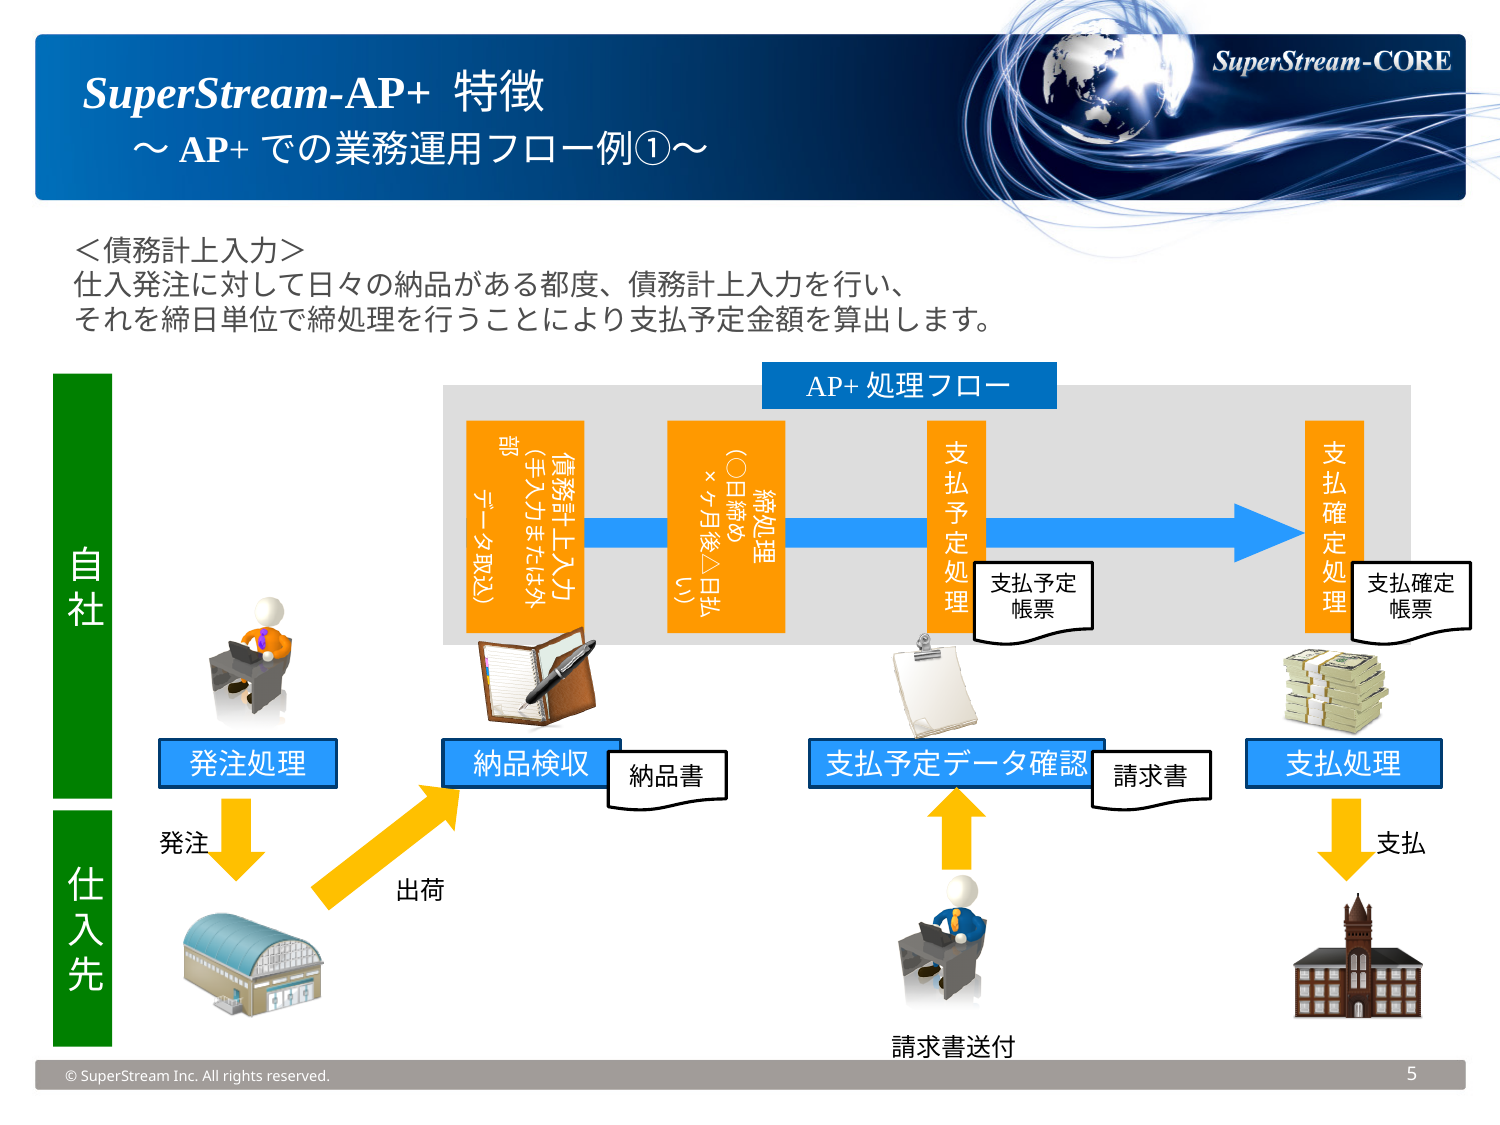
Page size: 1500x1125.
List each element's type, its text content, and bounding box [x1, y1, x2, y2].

text_box ＜債務計上入力＞ 仕入発注に対して日々の納品がある都度、債務計上入力を行い、 それを締日単位で締処理を行うことにより支払予定金額を算出します。 [59, 224, 1400, 344]
text_box 仕入先 [51, 808, 114, 1049]
picture [0, 0, 1500, 1125]
text_box © SuperStream Inc. All rights reserved. [50, 1059, 423, 1094]
text_box 発注 [159, 798, 231, 870]
text_box 支払処理 [1244, 738, 1443, 789]
text_box [308, 782, 462, 913]
text_box [441, 383, 1414, 647]
text_box 支払予定データ確認 [807, 738, 1107, 789]
text_box [925, 784, 989, 871]
text_box 支払 [1376, 798, 1447, 870]
text_box 発注処理 [157, 738, 339, 789]
text_box 自社 [51, 371, 114, 801]
text_box 納品検収 [441, 738, 622, 789]
text_box 納品書 [606, 749, 729, 812]
text_box 請求書 [1090, 749, 1213, 812]
text_box AP+処理フロー [760, 360, 1059, 411]
text_box [219, 796, 268, 884]
text_box 支払予定処理 [925, 419, 988, 631]
text_box 出荷 [395, 846, 467, 917]
slide_number 5 [1299, 1060, 1418, 1090]
text_box 支払確定処理 [1303, 419, 1366, 631]
text_box 請求書送付 [891, 1003, 1034, 1075]
text_box [587, 516, 665, 550]
text_box [787, 516, 925, 550]
text_box 支払予定 帳票 [972, 560, 1095, 647]
text_box [1314, 796, 1376, 884]
text_box [988, 501, 1303, 565]
text_box 締処理 （○日締め ×ヶ月後△日払い） [665, 419, 787, 635]
text_box 支払確定 帳票 [1350, 560, 1473, 646]
text_box 債務計上入力 （手入力または外部 データ取込） [464, 419, 587, 635]
text_box SuperStream-AP+ 特徴 ～AP+での業務運用フロー例①～ [82, 35, 1433, 201]
